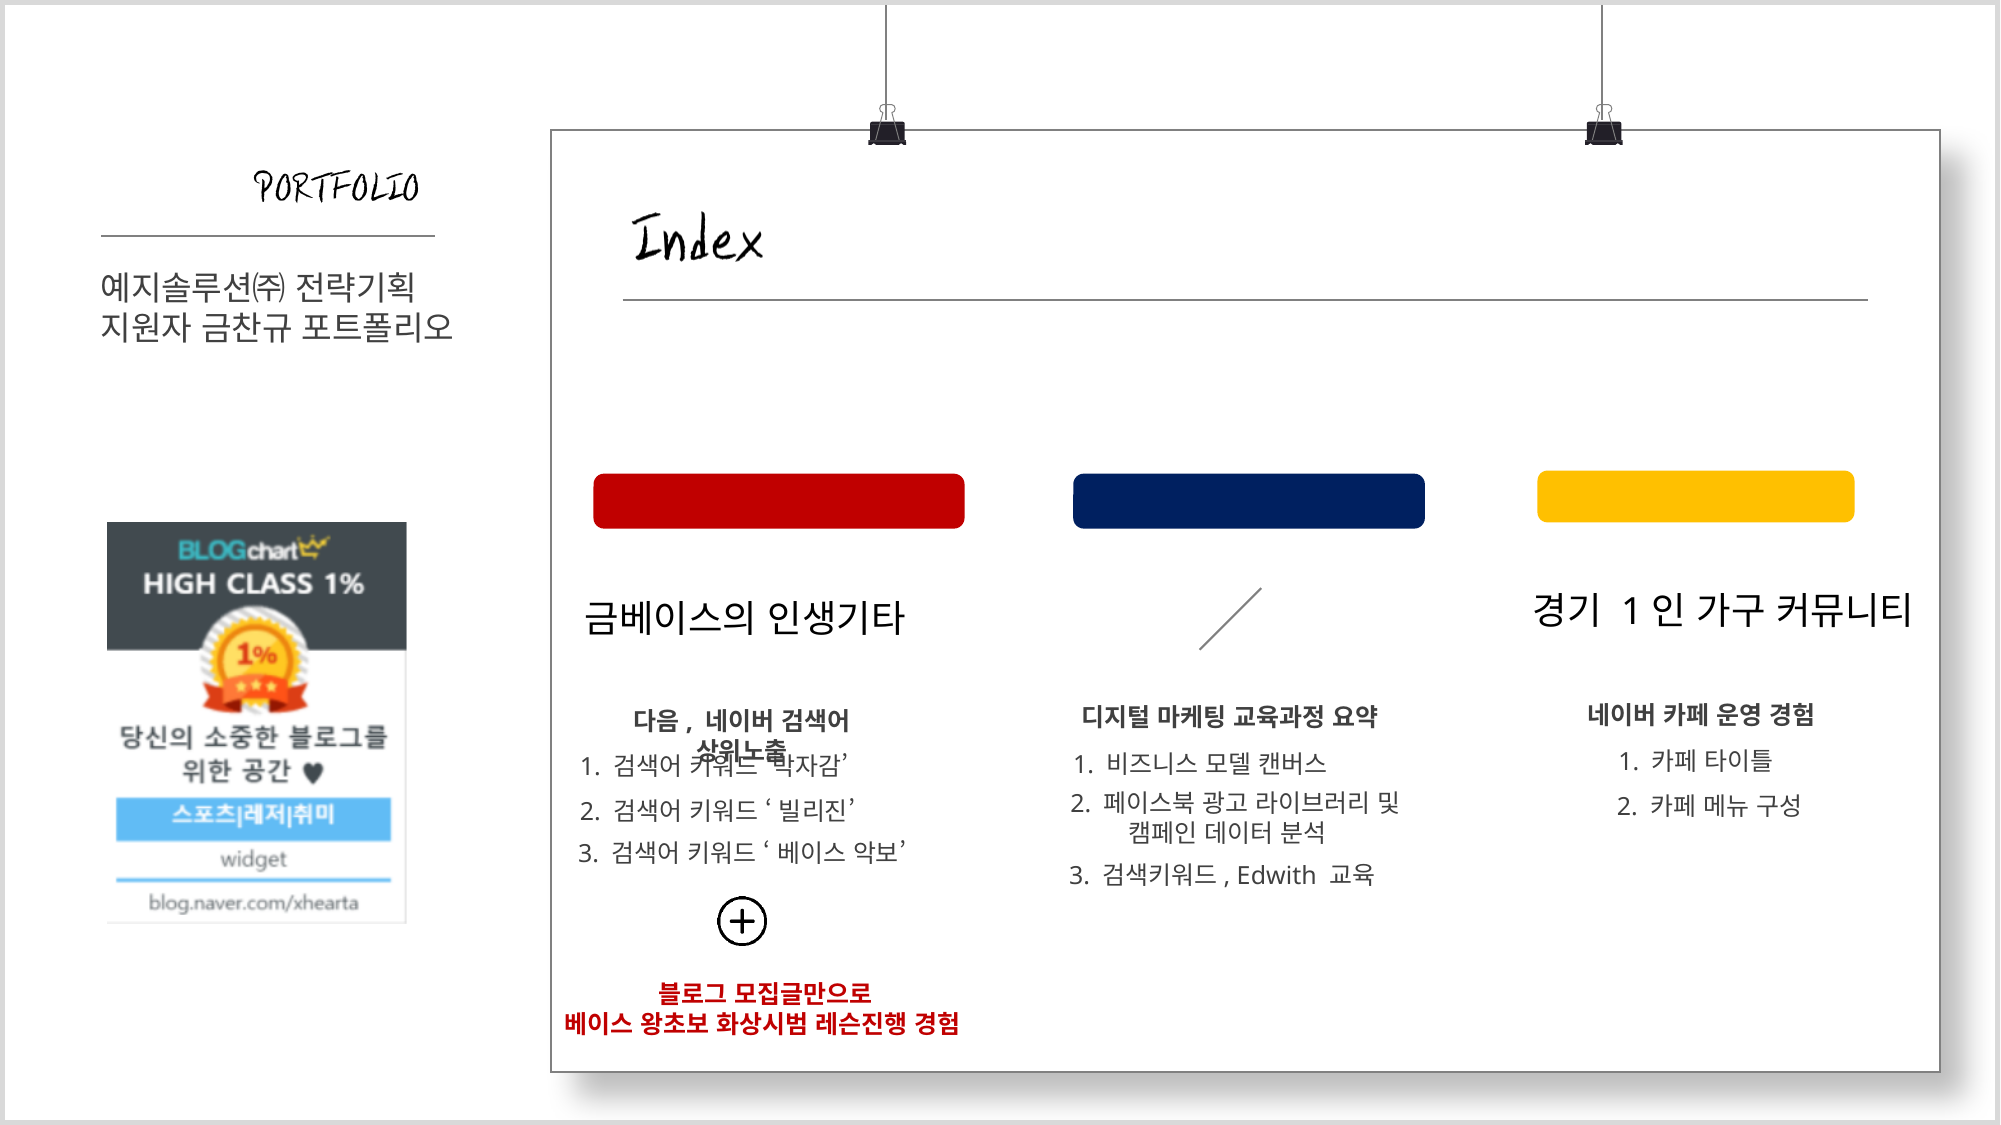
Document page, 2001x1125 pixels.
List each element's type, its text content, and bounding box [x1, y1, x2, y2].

text_box 3. 검색어 키워드 ‘ 베이스 악보’ [556, 830, 922, 875]
text_box 1. 검색어 키워드 ‘박자감’ [565, 743, 864, 787]
text_box 1. 카페 타이틀 [1603, 738, 1796, 782]
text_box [1199, 588, 1262, 650]
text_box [1059, 473, 1439, 529]
picture [247, 158, 429, 213]
text_box 2. 검색어 키워드 ‘ 빌리진’ [565, 787, 871, 830]
picture [617, 188, 781, 284]
text_box 블로그 모집글만으로 베이스 왕초보 화상시범 레슨진행 경험 [538, 971, 993, 1046]
text_box 네이버 카페 운영 경험 [1533, 691, 1871, 737]
text_box 2. 페이스북 광고 라이브러리 및 캠페인 데이터 분석 [1030, 780, 1448, 856]
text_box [1537, 470, 1855, 523]
text_box 2. 카페 메뉴 구성 [1602, 782, 1818, 828]
text_box 1. 비즈니스 모델 캔버스 [1048, 741, 1360, 780]
text_box 디지털 마케팅 교육과정 요약 [1040, 694, 1421, 739]
text_box 금베이스의 인생기타 [570, 587, 921, 647]
picture [717, 896, 767, 946]
text_box 3. 검색키워드, Edwith 교육 [1051, 851, 1393, 897]
text_box 경기 1인 가구 커뮤니티 [1518, 579, 1929, 640]
picture [107, 522, 408, 924]
text_box 다음, 네이버 검색어 상위노출 [573, 698, 911, 773]
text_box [565, 473, 1000, 529]
